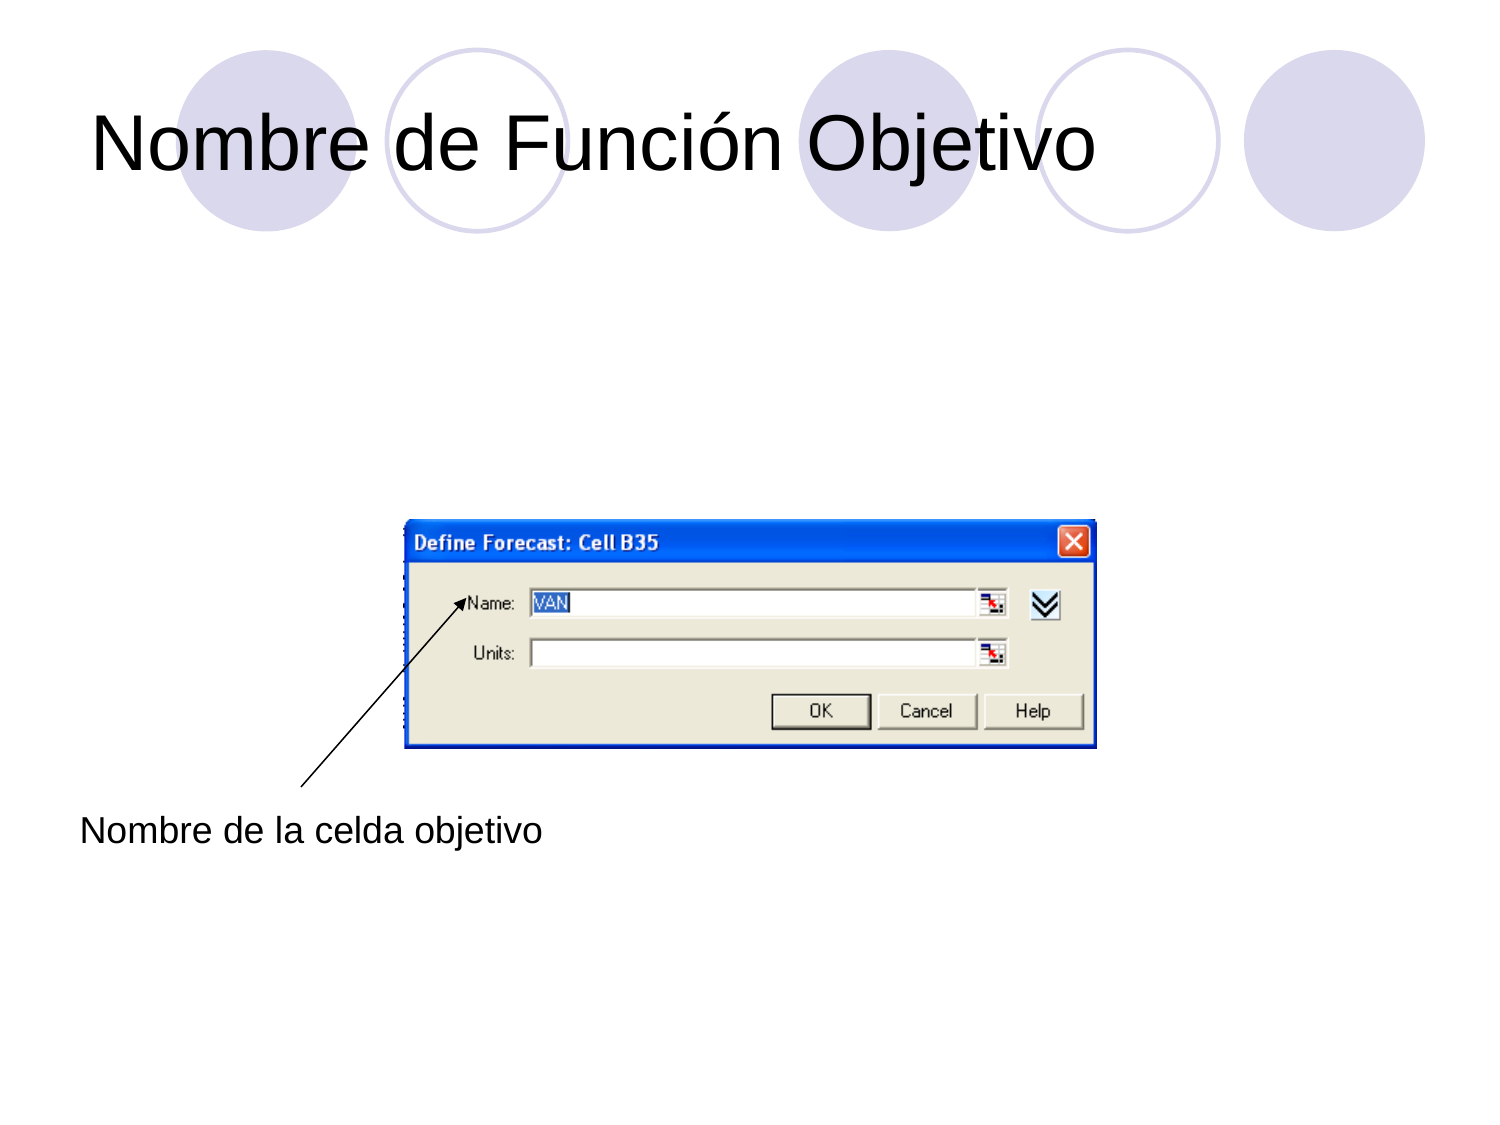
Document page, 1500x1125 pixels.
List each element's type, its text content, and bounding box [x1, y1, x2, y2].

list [402, 519, 1098, 750]
title Nombre de Función Objetivo [74, 44, 1426, 233]
text_box Nombre de la celda objetivo [64, 798, 585, 859]
